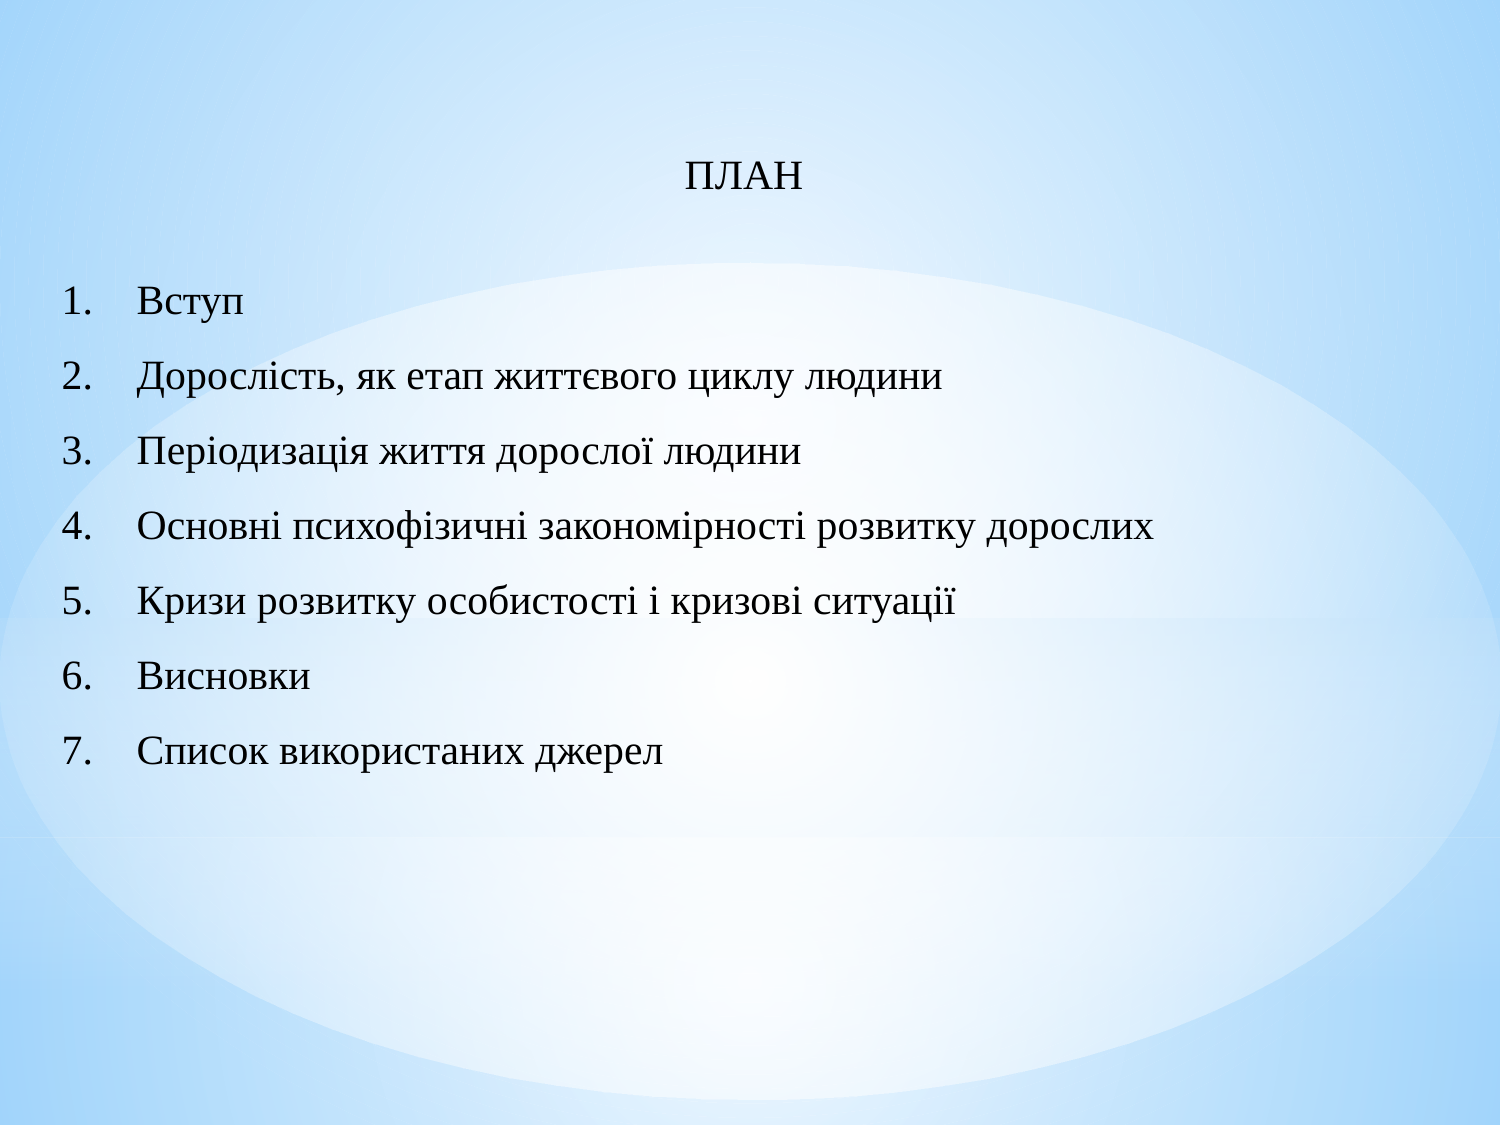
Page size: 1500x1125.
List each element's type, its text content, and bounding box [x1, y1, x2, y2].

text_box ПЛАН Вступ Дорослість, як етап життєвого циклу людини Періодизація життя дорослої людини Основні психофізичні закономірності розвитку дорослих Кризи розвитку особистості і кризові ситуації Висновки Список використаних джерел [46, 140, 1442, 856]
